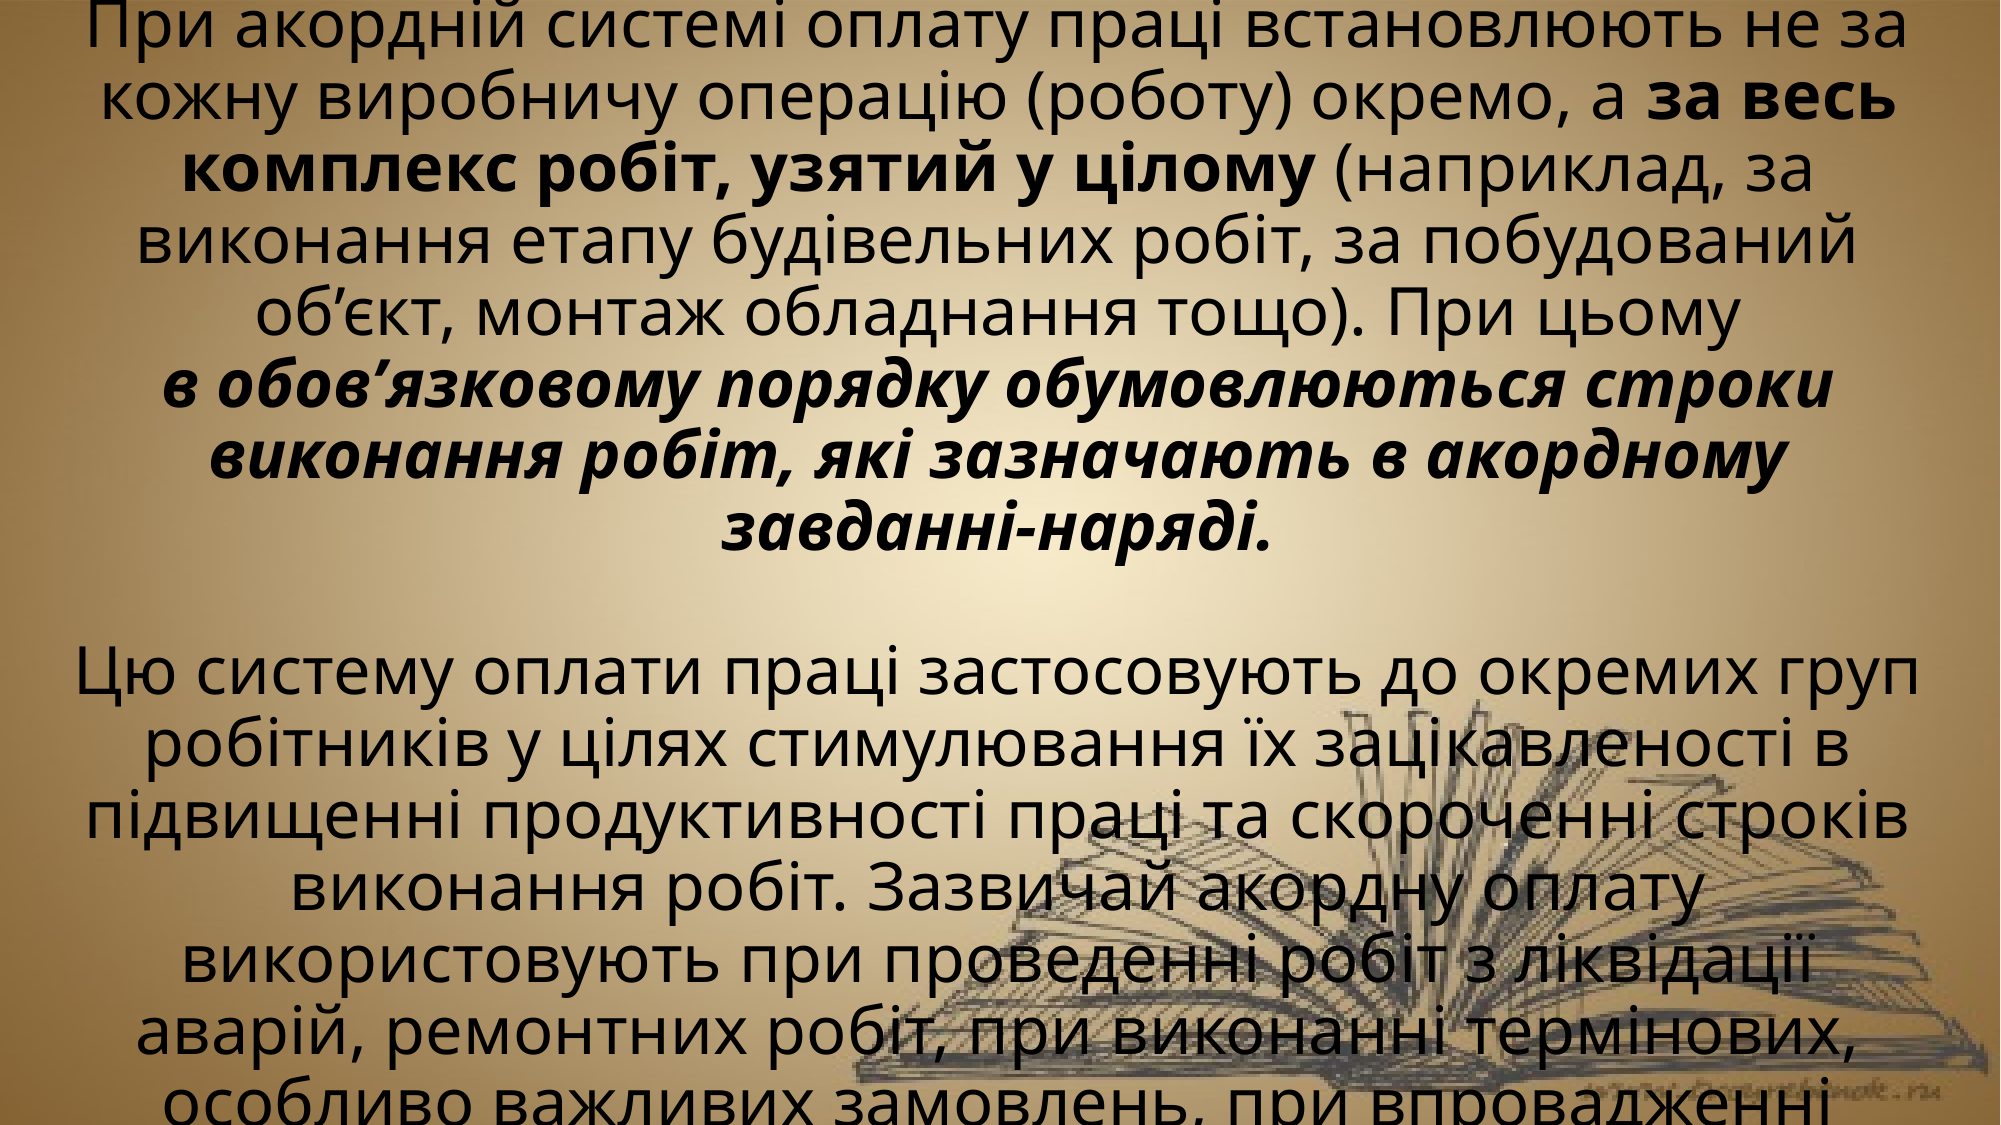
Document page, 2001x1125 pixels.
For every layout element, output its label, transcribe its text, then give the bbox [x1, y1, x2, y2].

title Акордна система оплати праці При акордній системі оплату праці встановлюють не за кожну виробничу операцію (роботу) окремо, а за весь комплекс робіт, узятий у цілому (наприклад, за виконання етапу будівельних робіт, за побудований об’єкт, монтаж обладнання тощо). При цьому в обов’язковому порядку обумовлюються строки виконання робіт, які зазначають в акордному завданні-наряді. Цю систему оплати праці застосовують до окремих груп робітників у цілях стимулювання їх зацікавленості в підвищенні продуктивності праці та скороченні строків виконання робіт. Зазвичай акордну оплату використовують при проведенні робіт з ліквідації аварій, ремонтних робіт, при виконанні термінових, особливо важливих замовлень, при впровадженні нового обладнання на підприємстві. [42, 59, 1955, 1125]
picture [0, 0, 2001, 1125]
